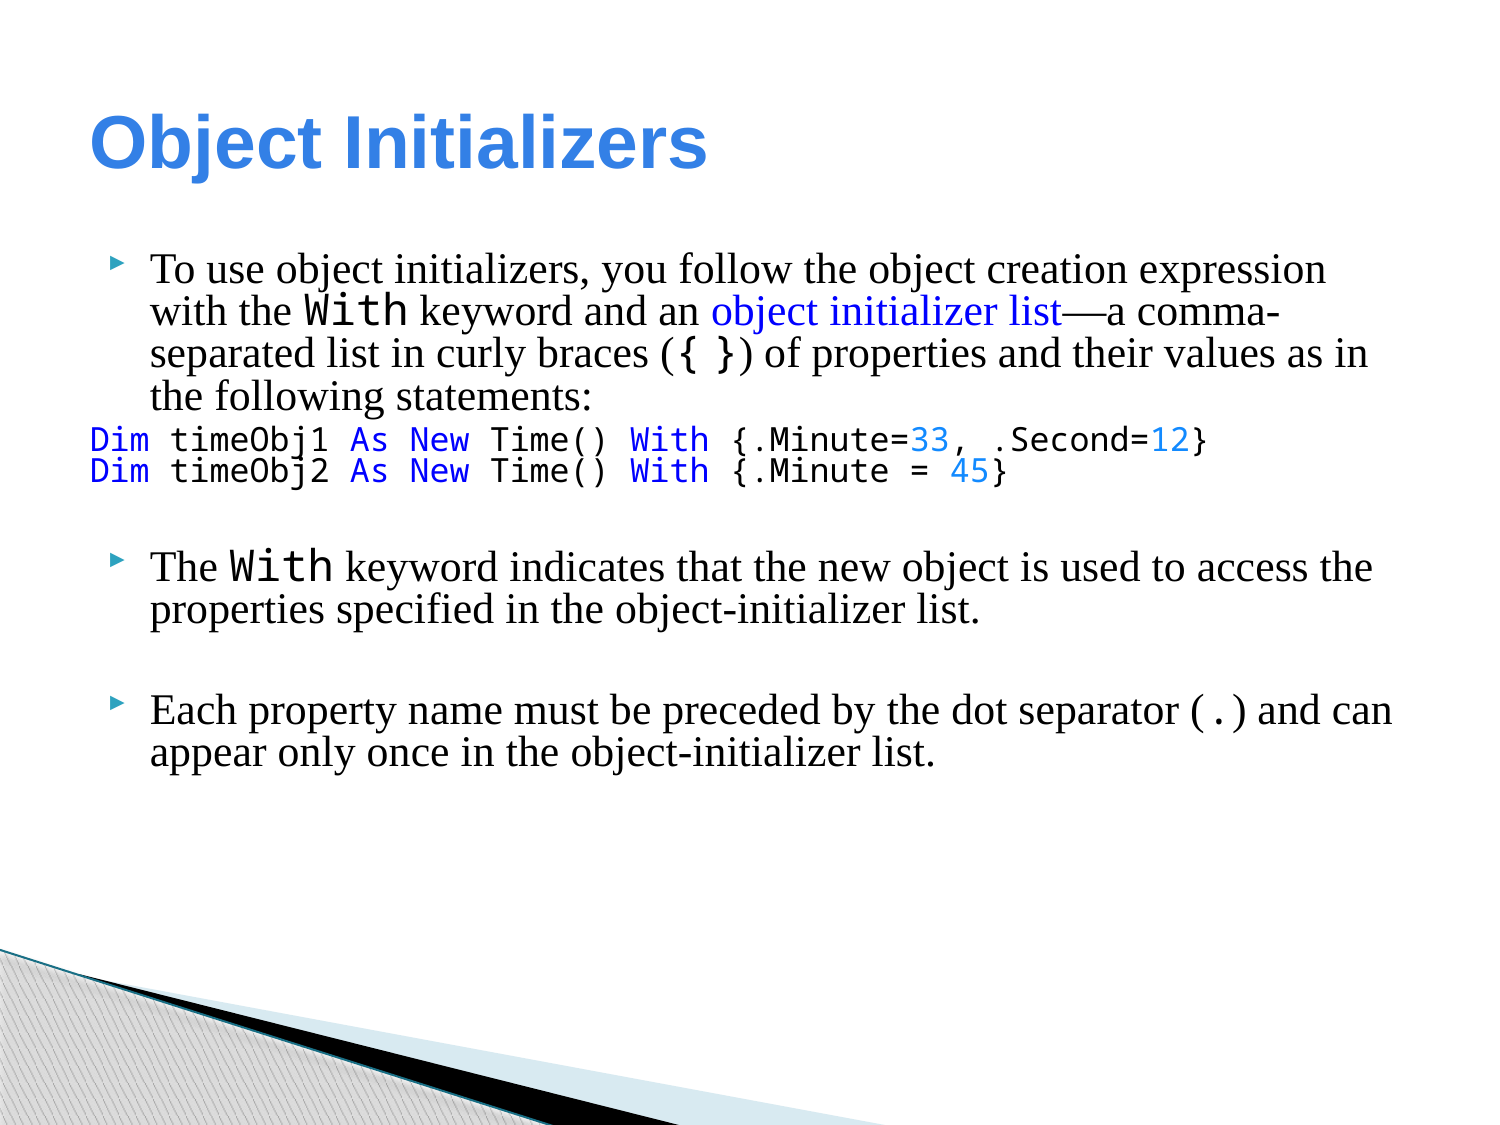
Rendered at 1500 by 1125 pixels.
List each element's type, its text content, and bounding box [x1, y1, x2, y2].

list To use object initializers, you follow the object creation expression with the With keyword and an object initializer list—a comma-separated list in curly braces ({ }) of properties and their values as in the following statements: Dim timeObj1 As New Time() With {.Minute=33, .Second=12} Dim timeObj2 As New Time() With {.Minute = 45} The With keyword indicates that the new object is used to access the properties specified in the object-initializer list. Each property name must be preceded by the dot separator (.) and can appear only once in the object-initializer list. [75, 243, 1425, 986]
title Object Initializers [75, 45, 1425, 233]
